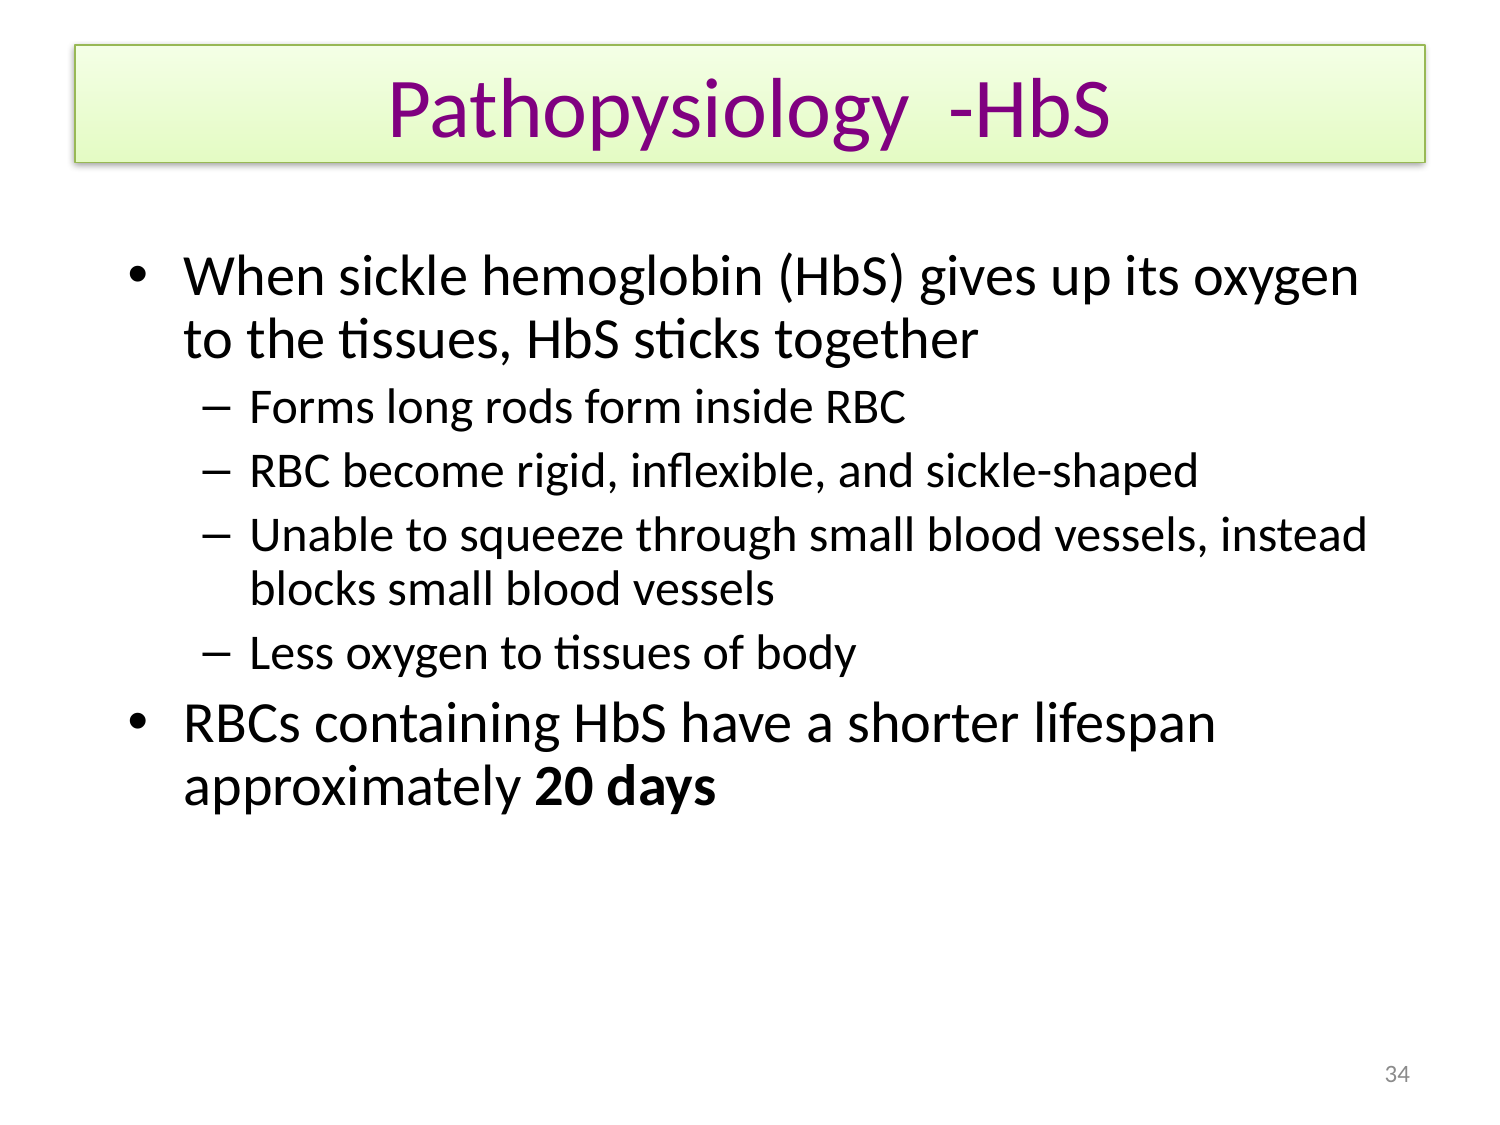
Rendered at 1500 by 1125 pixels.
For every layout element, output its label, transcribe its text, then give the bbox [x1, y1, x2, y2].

slide_number 34 [1074, 1042, 1425, 1103]
title Pathopysiology -HbS [74, 44, 1426, 163]
list When sickle hemoglobin (HbS) gives up its oxygen to the tissues, HbS sticks together Forms long rods form inside RBC RBC become rigid, inflexible, and sickle-shaped Unable to squeeze through small blood vessels, instead blocks small blood vessels Less oxygen to tissues of body RBCs containing HbS have a shorter lifespan approximately 20 days [112, 237, 1388, 1013]
